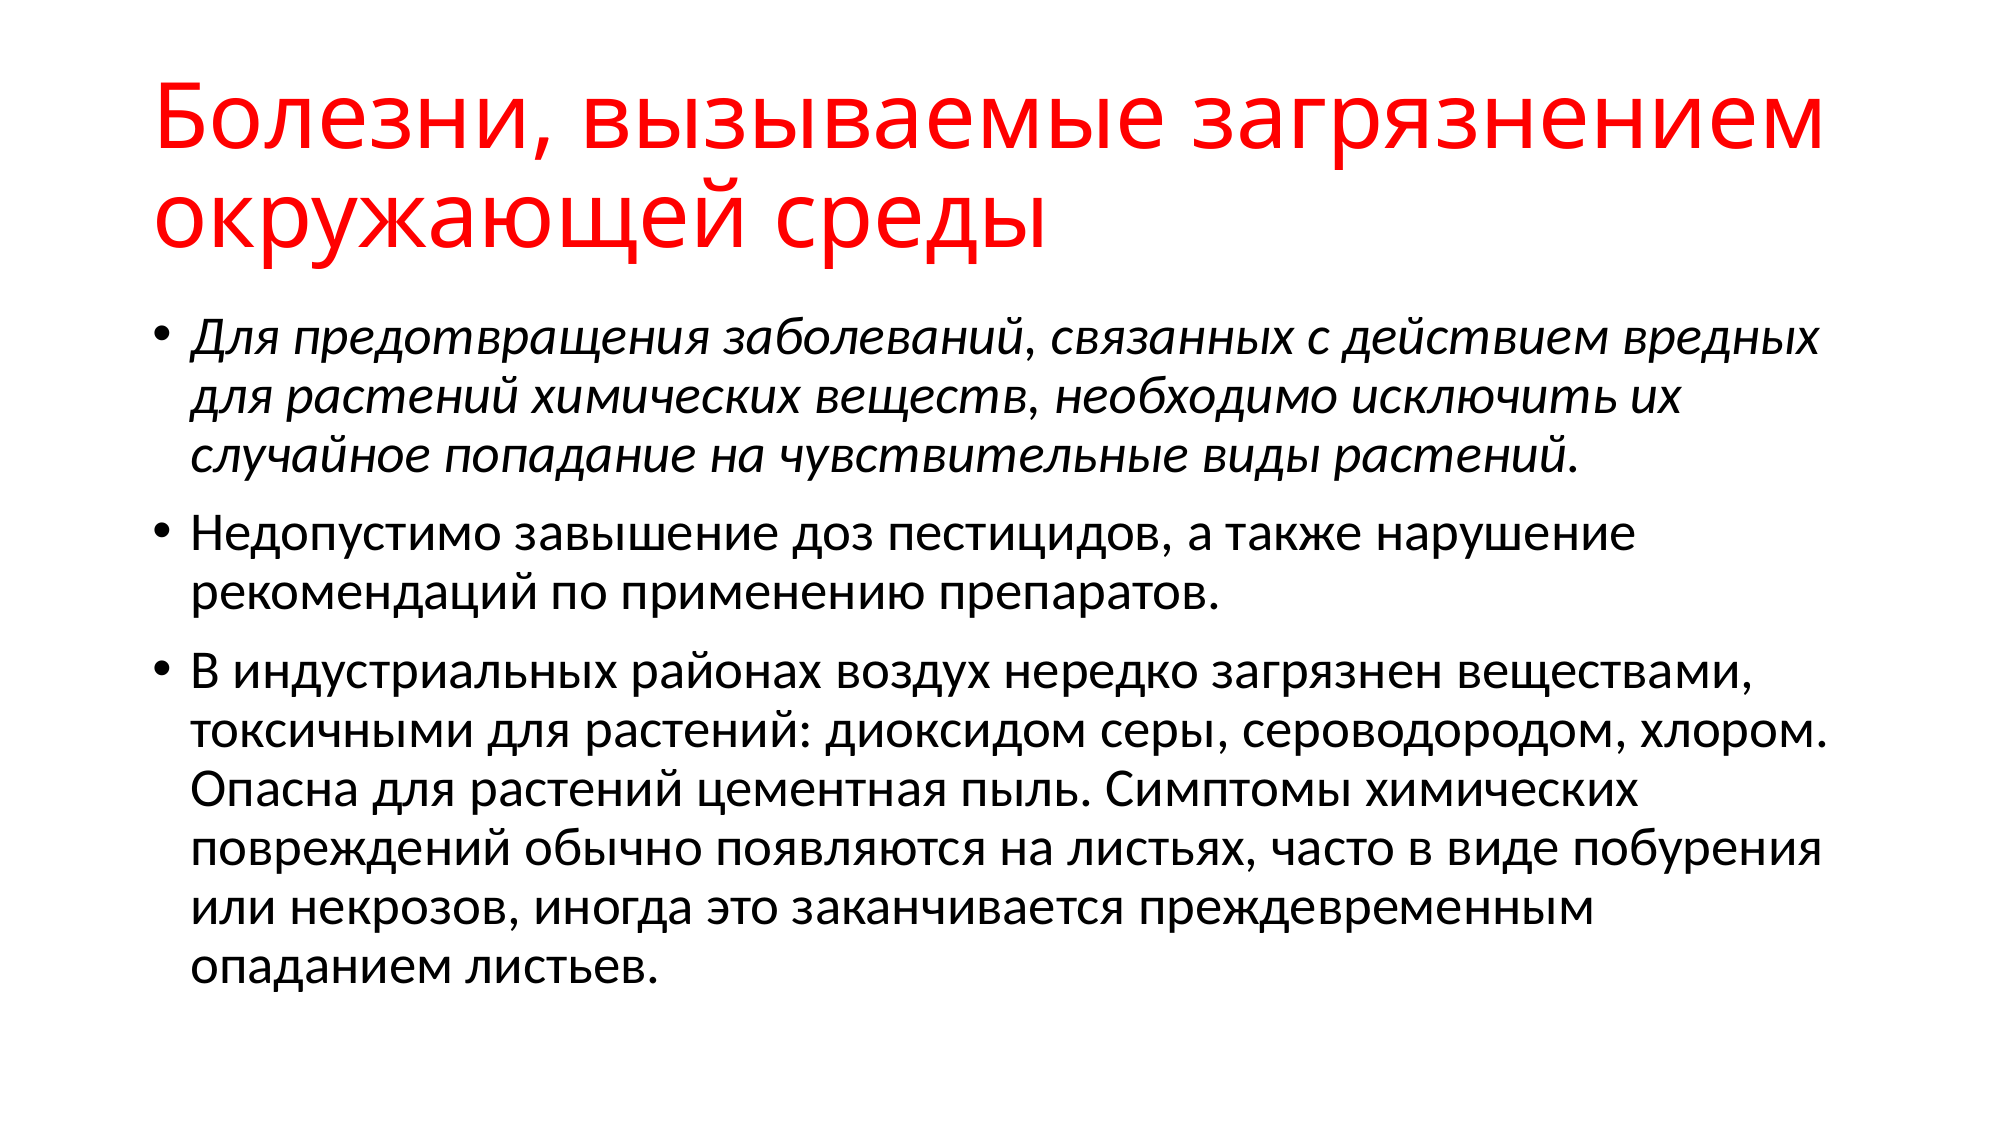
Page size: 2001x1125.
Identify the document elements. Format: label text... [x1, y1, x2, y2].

list Для предотвращения заболеваний, связанных с действием вредных для растений химических веществ, необходимо исключить их случайное попадание на чувствительные виды растений. Недопустимо завышение доз пестицидов, а также нарушение рекомендаций по применению препаратов. В индустриальных районах воздух нередко загрязнен веществами, токсичными для растений: диоксидом серы, сероводородом, хлором. Опасна для растений цементная пыль. Симптомы химических повреждений обычно появляются на листьях, часто в виде побурения или некрозов, иногда это заканчивается преждевременным опаданием листьев. [137, 299, 1863, 1014]
title Болезни, вызываемые загрязнением окружающей среды [137, 59, 1863, 278]
